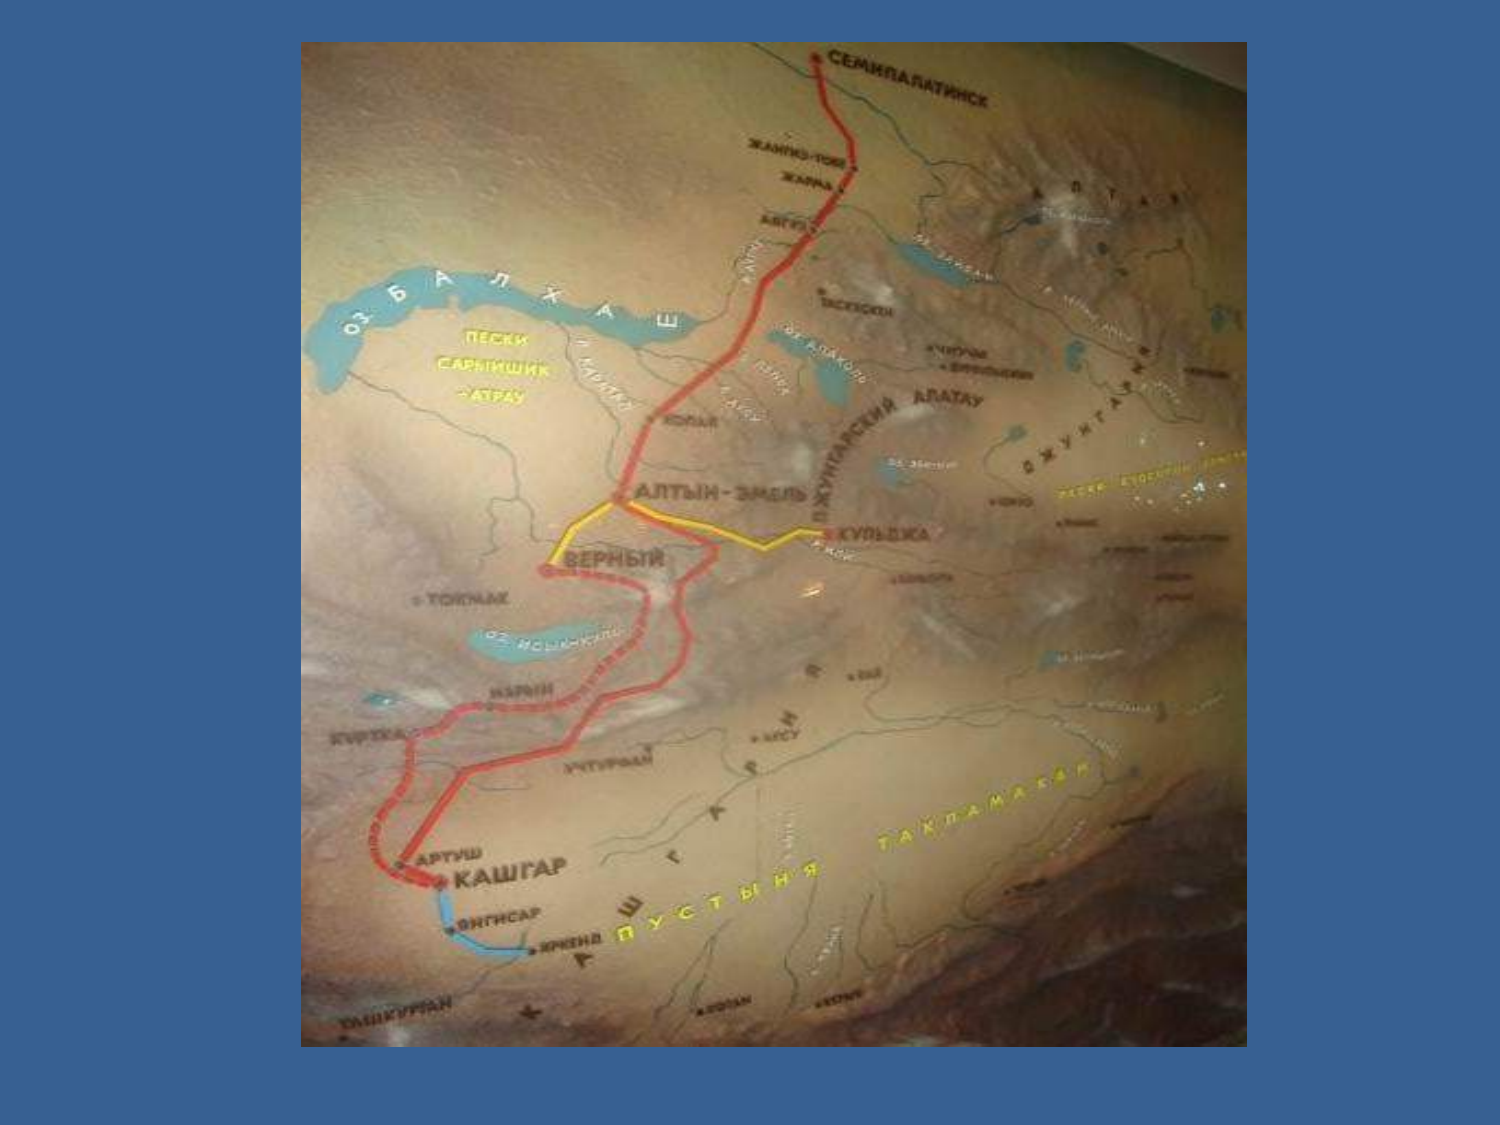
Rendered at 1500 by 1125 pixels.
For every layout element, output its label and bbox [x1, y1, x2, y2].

picture [300, 42, 1247, 1048]
